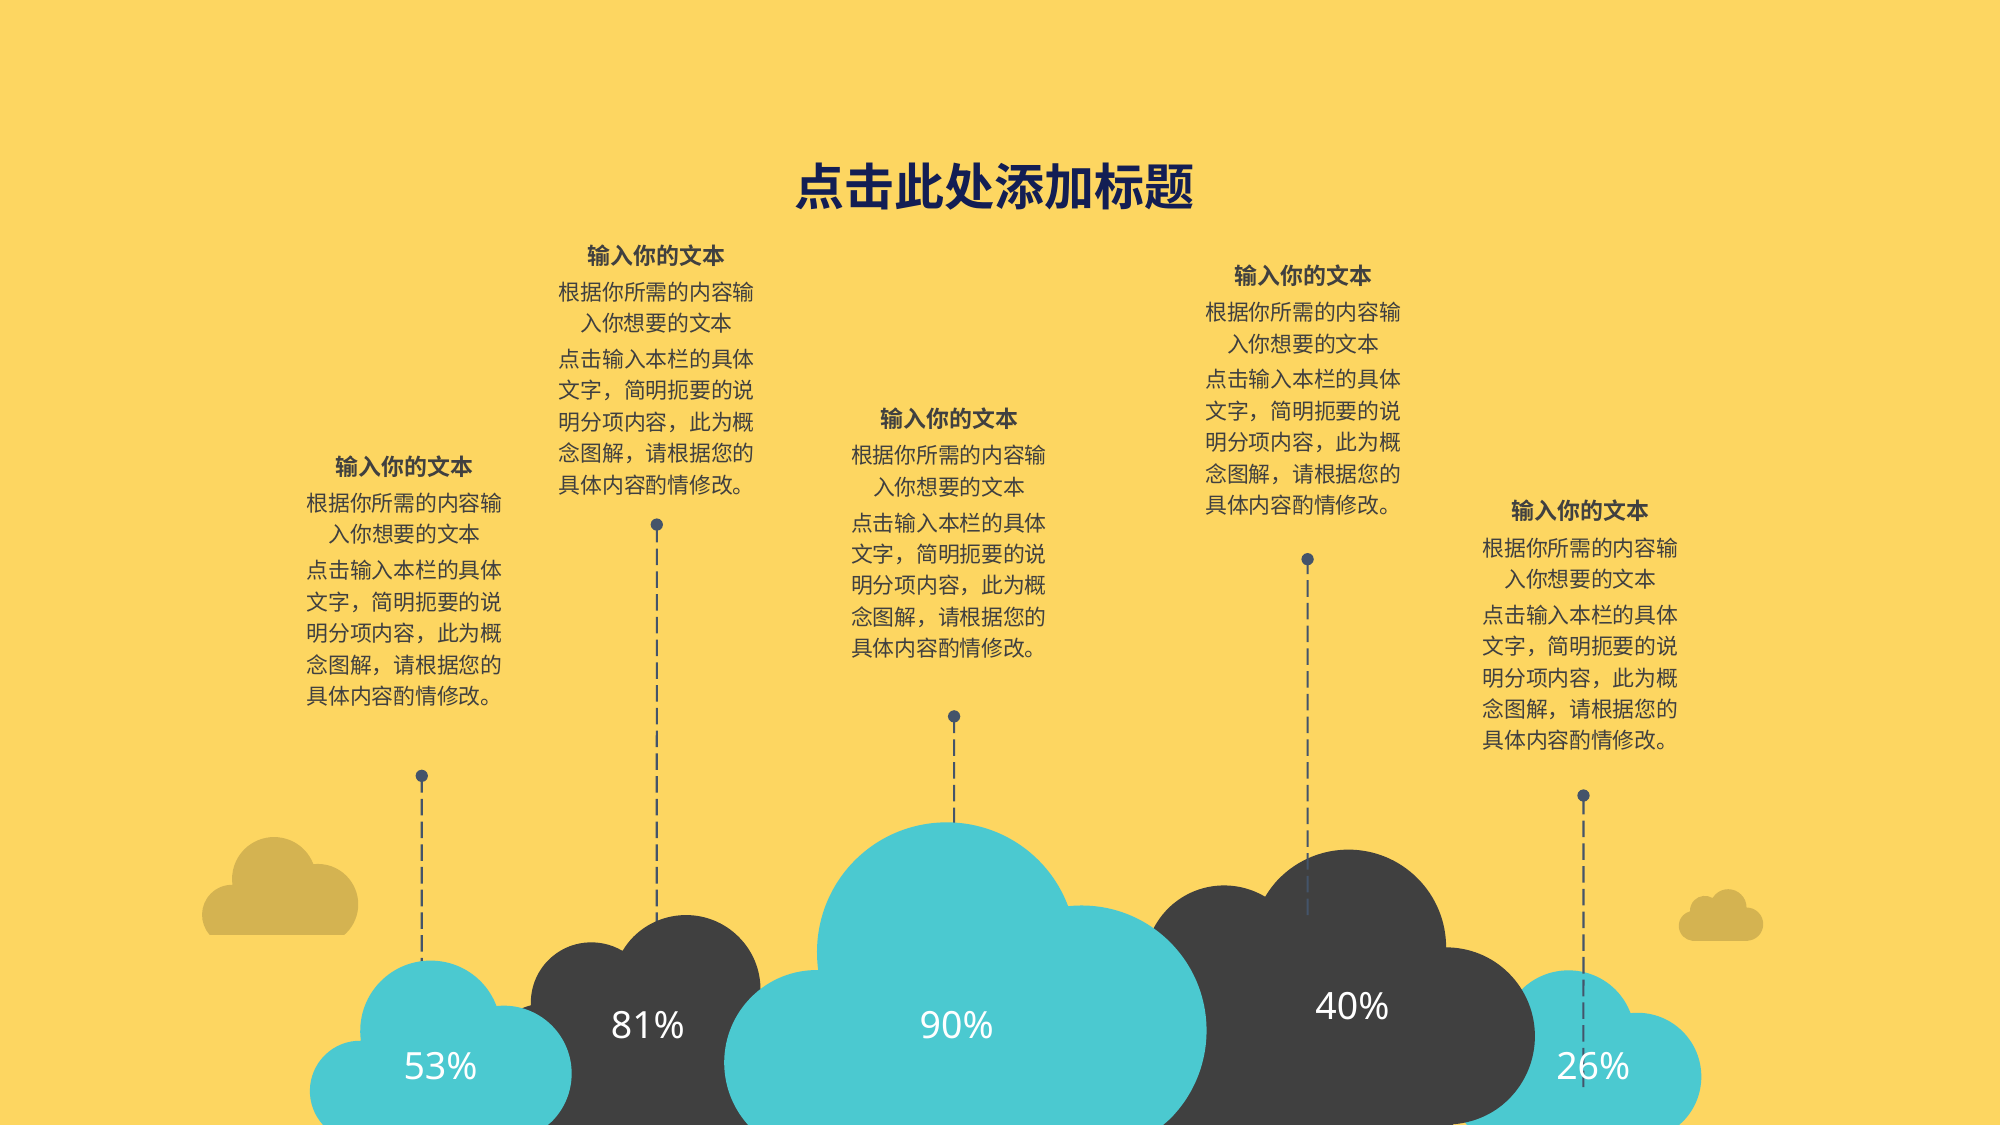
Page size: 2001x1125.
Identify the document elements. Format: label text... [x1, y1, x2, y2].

text_box [724, 822, 1207, 1125]
text_box 90% [917, 997, 997, 1056]
text_box [1577, 789, 1590, 808]
text_box [947, 710, 961, 723]
text_box 输入你的文本 根据你所需的内容输入你想要的文本 点击输入本栏的具体文字，简明扼要的说明分项内容，此为概念图解，请根据您的具体内容酌情修改。 [828, 390, 1071, 670]
text_box 输入你的文本 根据你所需的内容输入你想要的文本 点击输入本栏的具体文字，简明扼要的说明分项内容，此为概念图解，请根据您的具体内容酌情修改。 [1459, 482, 1702, 763]
text_box [650, 518, 664, 537]
text_box 输入你的文本 根据你所需的内容输入你想要的文本 点击输入本栏的具体文字，简明扼要的说明分项内容，此为概念图解，请根据您的具体内容酌情修改。 [283, 438, 526, 718]
text_box 26% [1553, 1038, 1633, 1097]
text_box [522, 915, 761, 1125]
text_box [0, 0, 2000, 1125]
text_box 输入你的文本 根据你所需的内容输入你想要的文本 点击输入本栏的具体文字，简明扼要的说明分项内容，此为概念图解，请根据您的具体内容酌情修改。 [535, 227, 778, 507]
text_box 81% [608, 997, 688, 1056]
text_box [202, 837, 359, 935]
text_box [1678, 889, 1764, 941]
text_box [309, 960, 572, 1125]
text_box [1465, 970, 1702, 1125]
text_box [1301, 552, 1314, 566]
text_box 点击此处添加标题 [779, 142, 1229, 224]
text_box 输入你的文本 根据你所需的内容输入你想要的文本 点击输入本栏的具体文字，简明扼要的说明分项内容，此为概念图解，请根据您的具体内容酌情修改。 [1182, 247, 1425, 527]
text_box 53% [401, 1038, 481, 1097]
text_box [1154, 849, 1535, 1125]
text_box 40% [1312, 977, 1392, 1037]
text_box [415, 769, 428, 783]
